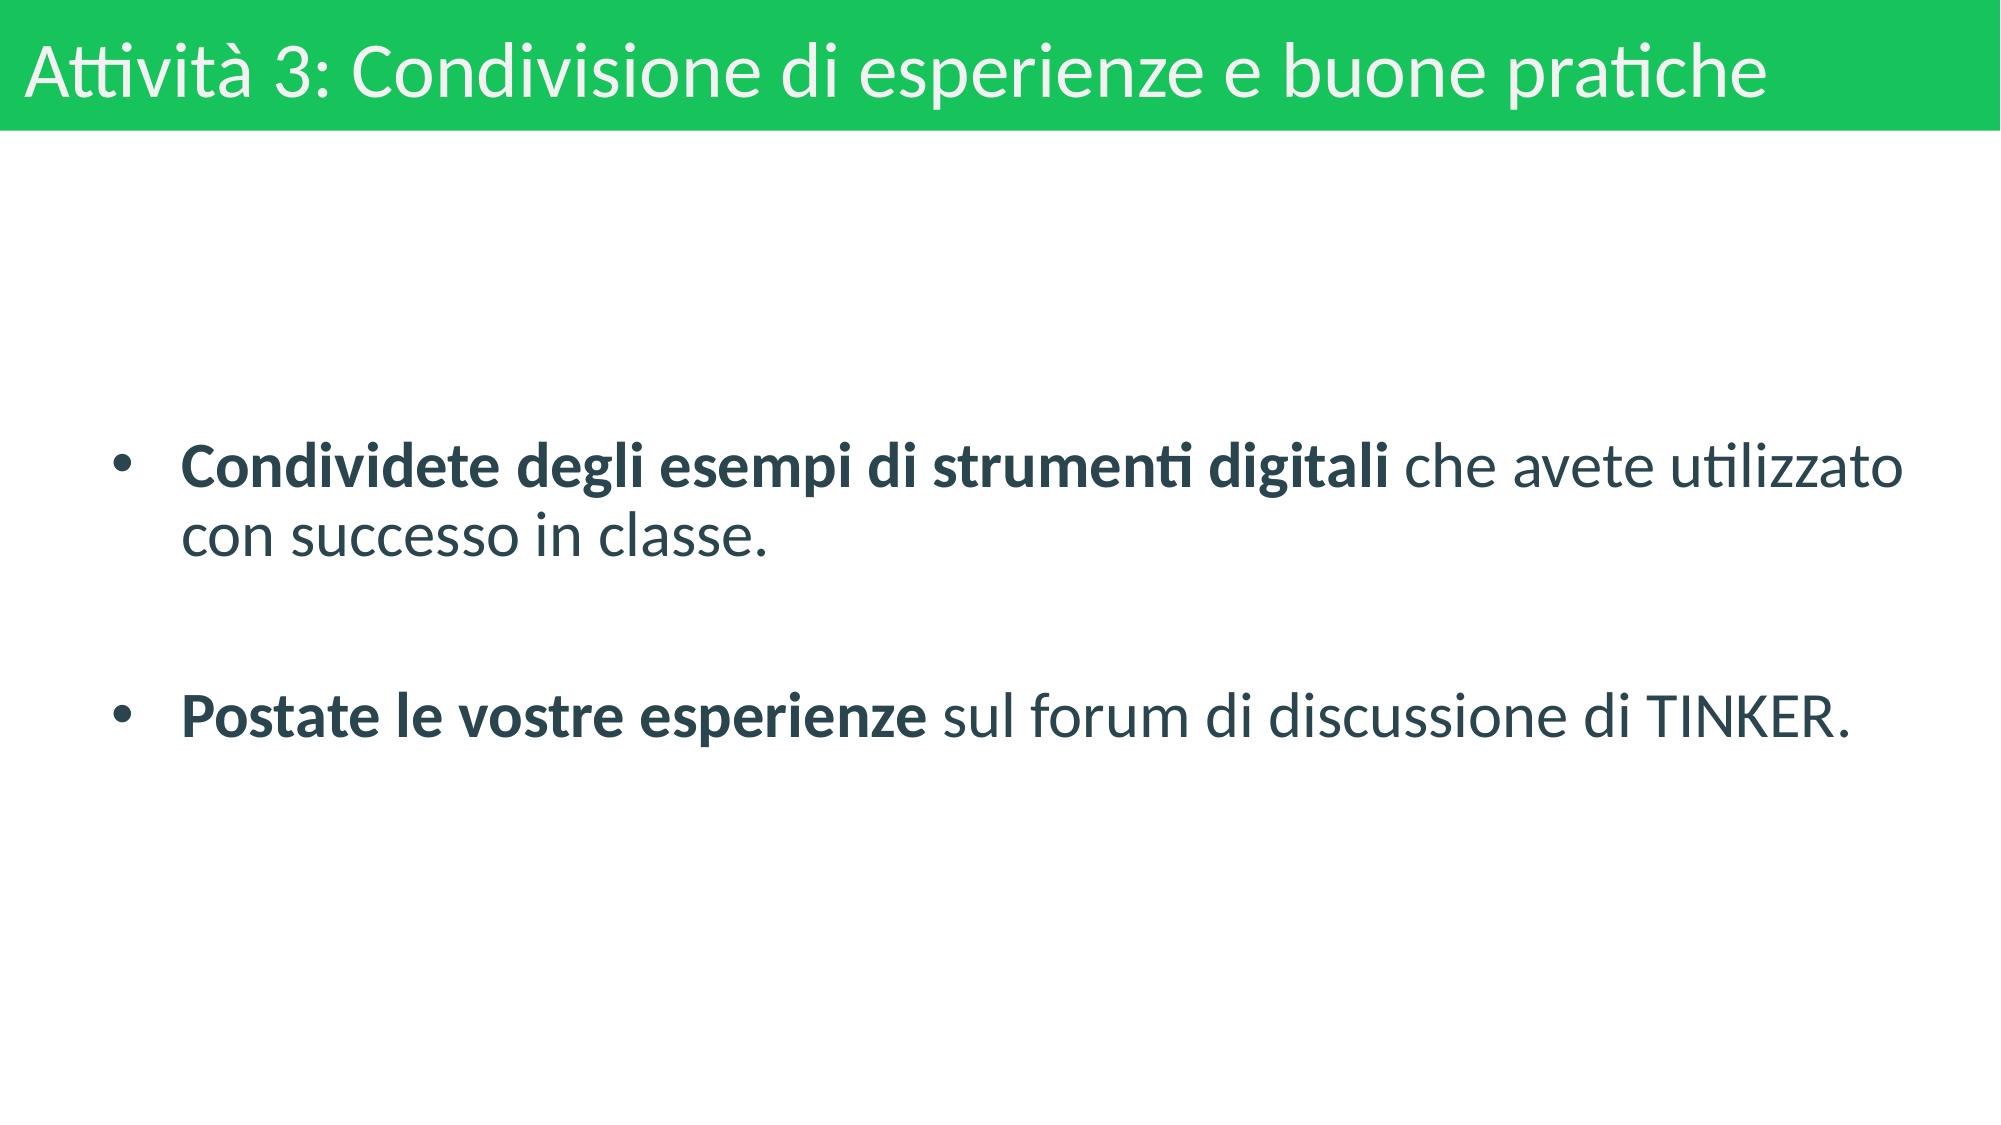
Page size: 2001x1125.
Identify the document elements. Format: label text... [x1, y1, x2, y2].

list Condividete degli esempi di strumenti digitali che avete utilizzato con successo in classe. Postate le vostre esperienze sul forum di discussione di TINKER. [16, 144, 1976, 1108]
title Attività 3: Condivisione di esperienze e buone pratiche [16, 13, 1976, 131]
